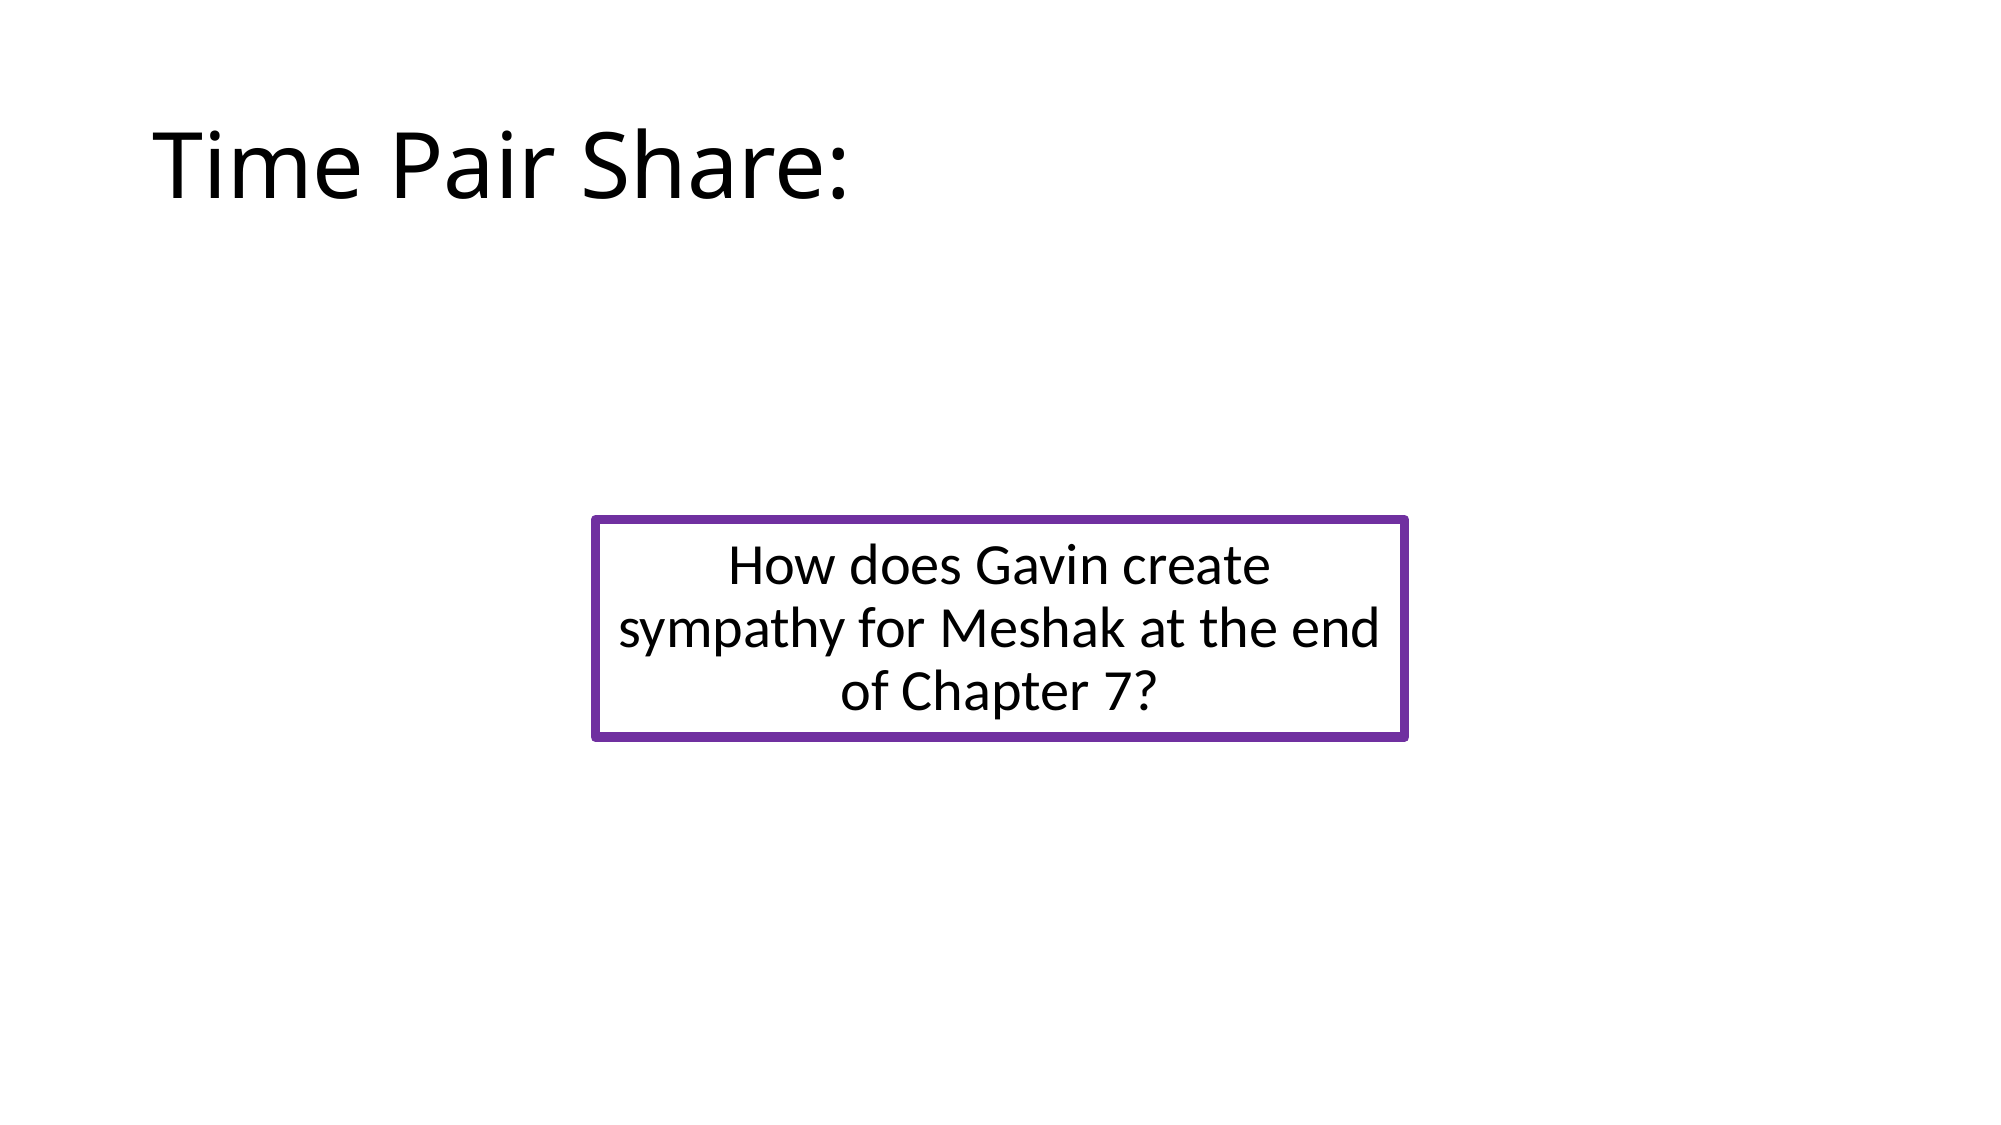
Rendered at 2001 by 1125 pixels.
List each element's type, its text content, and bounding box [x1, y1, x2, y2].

list How does Gavin create sympathy for Meshak at the end of Chapter 7? [595, 519, 1405, 738]
title Time Pair Share: [137, 59, 1863, 278]
